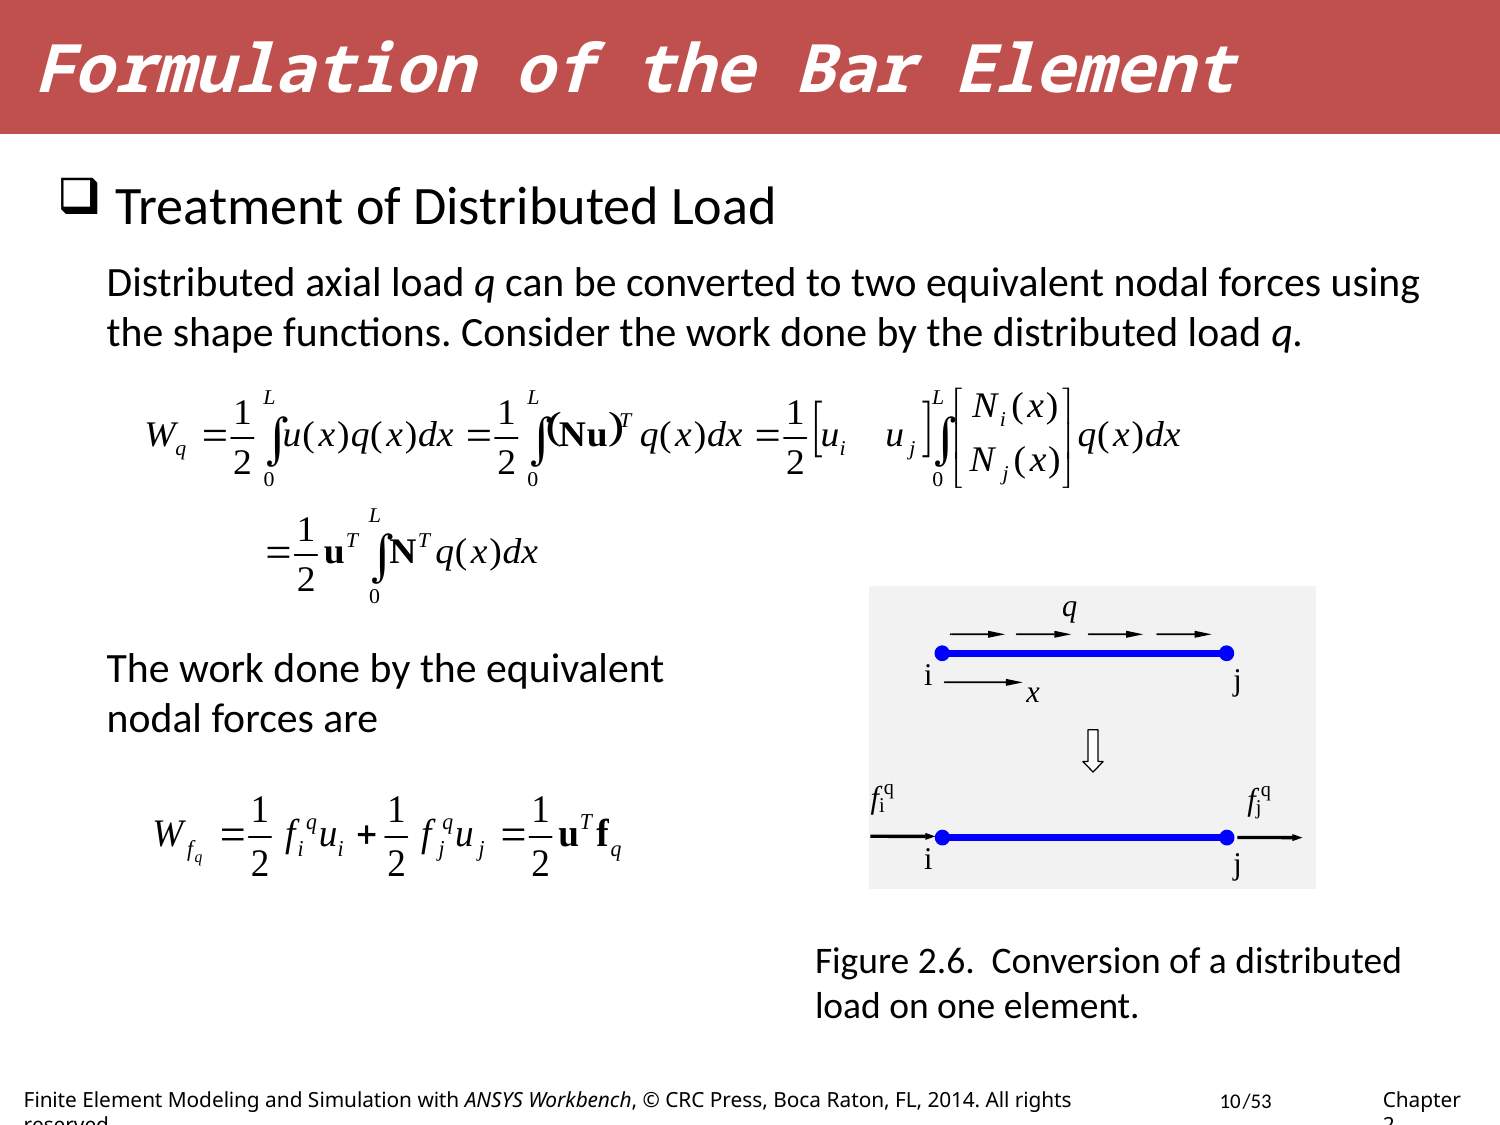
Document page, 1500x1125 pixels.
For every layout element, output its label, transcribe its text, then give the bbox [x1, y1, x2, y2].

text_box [150, 784, 628, 886]
text_box Treatment of Distributed Load [42, 162, 793, 243]
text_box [141, 380, 1189, 610]
text_box The work done by the equivalent nodal forces are [91, 633, 691, 749]
slide_number 10 [1204, 1080, 1285, 1125]
text_box Figure 2.6. Conversion of a distributed load on one element. [800, 928, 1455, 1034]
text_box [868, 585, 1317, 889]
text_box Formulation of the Bar Element [19, 17, 1496, 113]
text_box Distributed axial load q can be converted to two equivalent nodal forces using the shape functions. Consider the work done by the distributed load q. [91, 247, 1455, 362]
